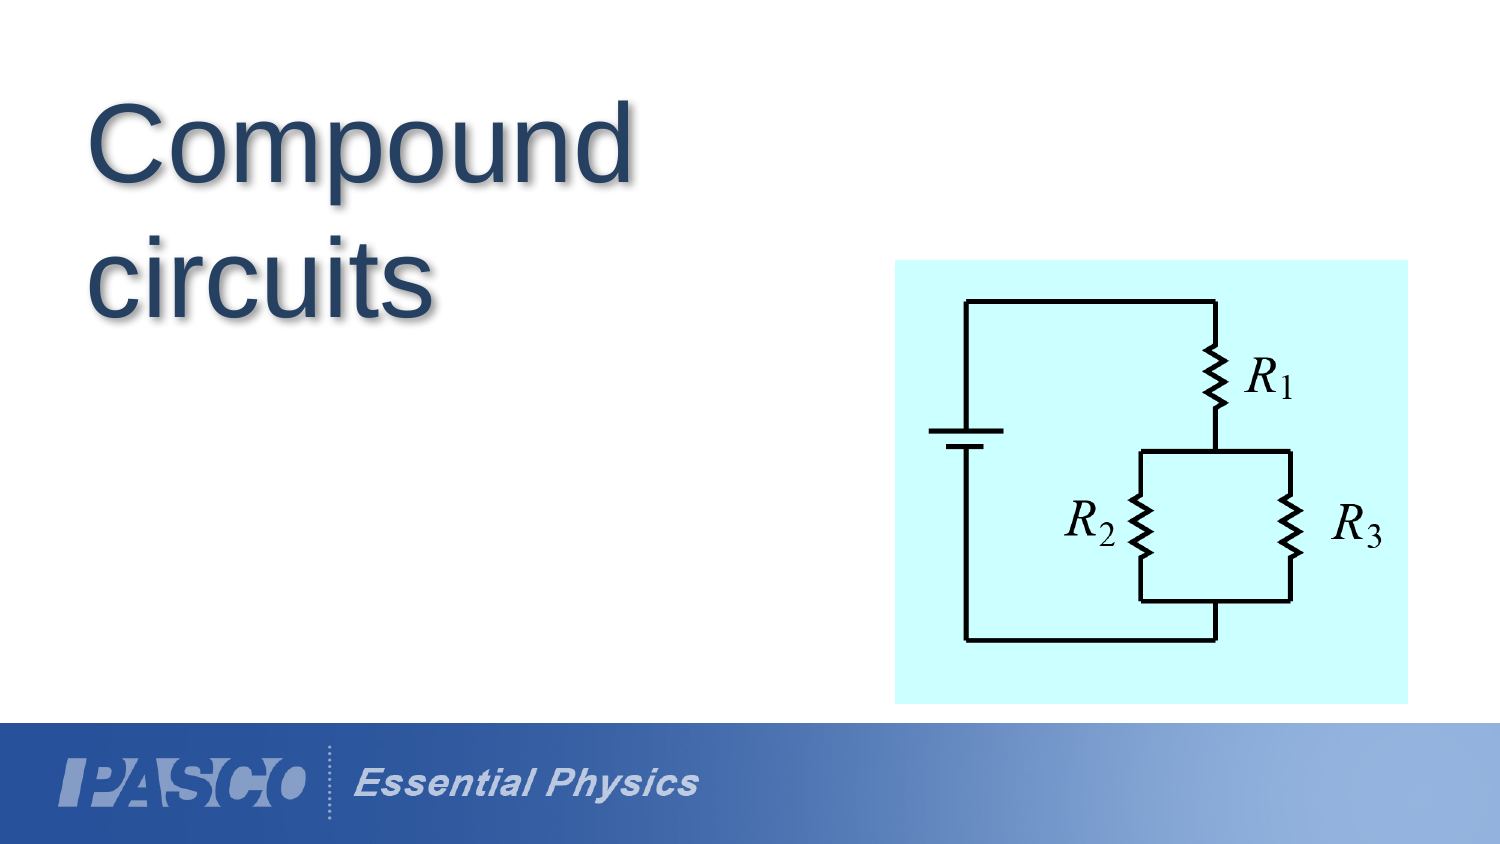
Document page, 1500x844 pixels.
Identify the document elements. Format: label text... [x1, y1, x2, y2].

picture [0, 723, 1500, 844]
picture [895, 260, 1409, 705]
title Compound circuits [70, 62, 1026, 422]
